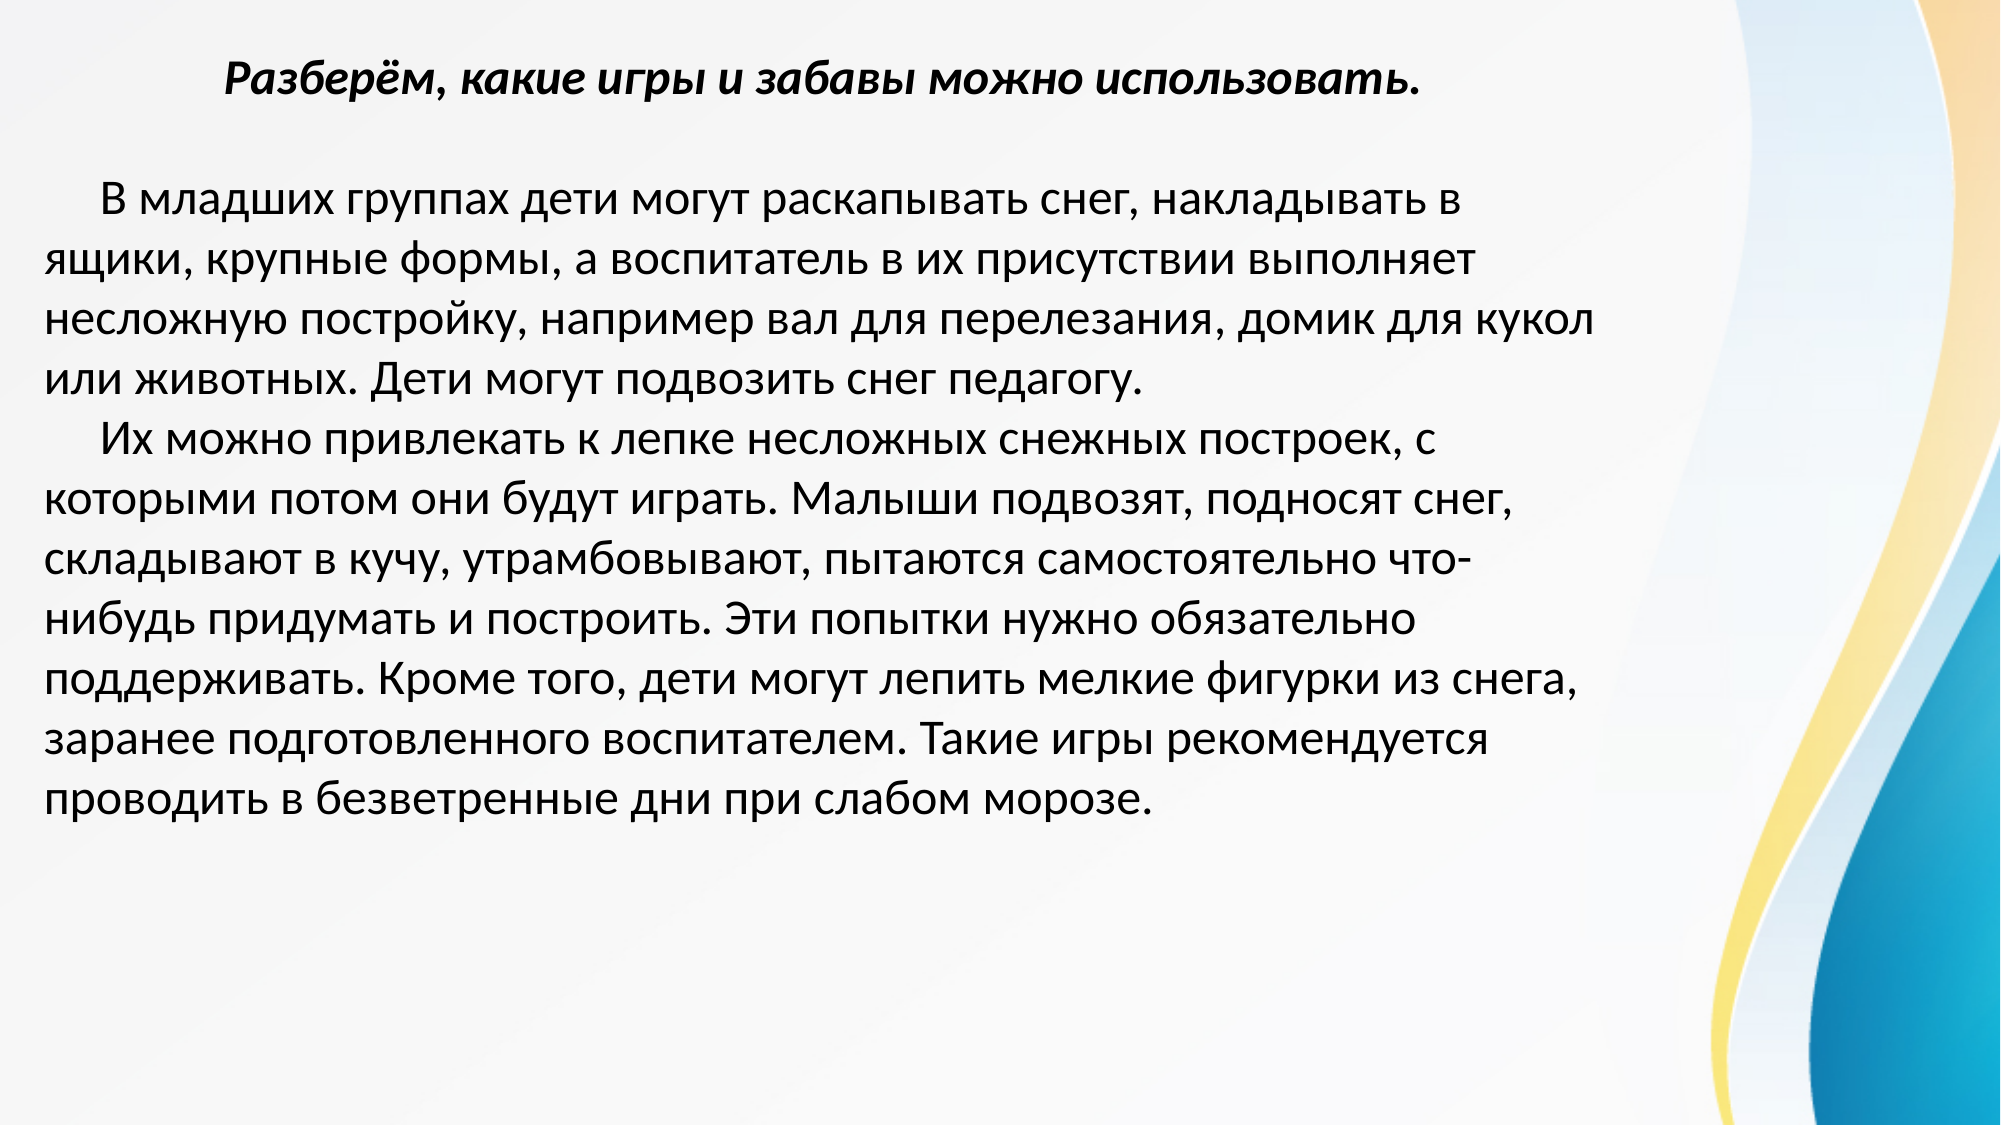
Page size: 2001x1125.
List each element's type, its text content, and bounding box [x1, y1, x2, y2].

picture [0, 0, 2001, 1125]
text_box Разберём, какие игры и забавы можно использовать. В младших группах дети могут раскапывать снег, накладывать в ящики, крупные формы, а воспитатель в их присутствии выполняет несложную постройку, например вал для перелезания, домик для кукол или животных. Дети могут подвозить снег педагогу. Их можно привлекать к лепке несложных снежных построек, с которыми потом они будут играть. Малыши подвозят, подносят снег, складывают в кучу, утрамбовывают, пытаются самостоятельно что-нибудь придумать и построить. Эти попытки нужно обязательно поддерживать. Кроме того, дети могут лепить мелкие фигурки из снега, заранее подготовленного воспитателем. Такие игры рекомендуется проводить в безветренные дни при слабом морозе. [28, 36, 1618, 832]
